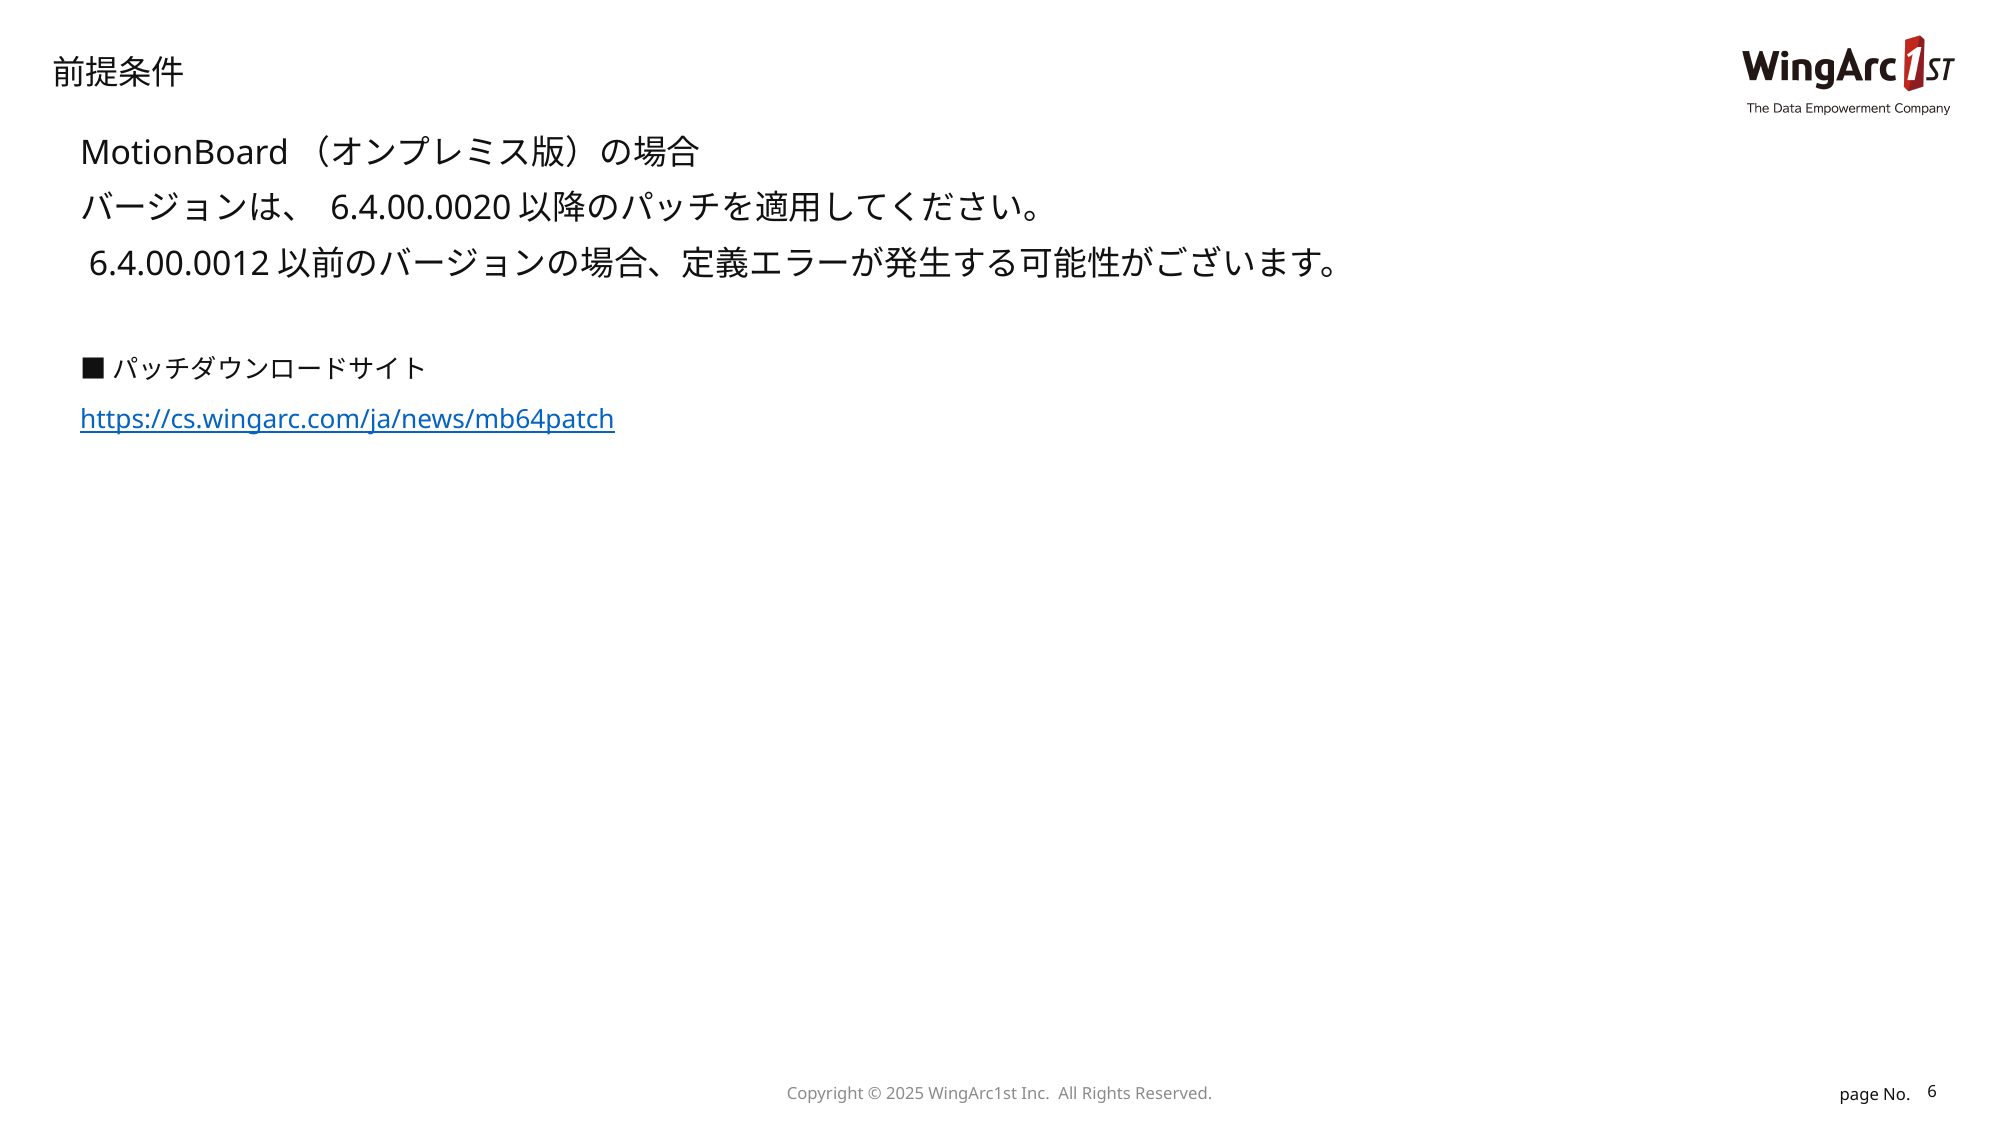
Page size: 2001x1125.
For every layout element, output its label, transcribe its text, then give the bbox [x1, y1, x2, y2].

title 前提条件 [46, 56, 625, 93]
picture [1726, 19, 1971, 129]
slide_number 6 [1927, 1068, 1980, 1116]
footer Copyright © 2025 WingArc1st Inc. All Rights Reserved. [746, 1073, 1254, 1112]
list MotionBoard（オンプレミス版）の場合 バージョンは、 6.4.00.0020以降のパッチを適用してください。 6.4.00.0012以前のバージョンの場合、定義エラーが発生する可能性がございます。 ■パッチダウンロードサイト https://cs.wingarc.com/ja/news/mb64patch [65, 128, 1935, 444]
